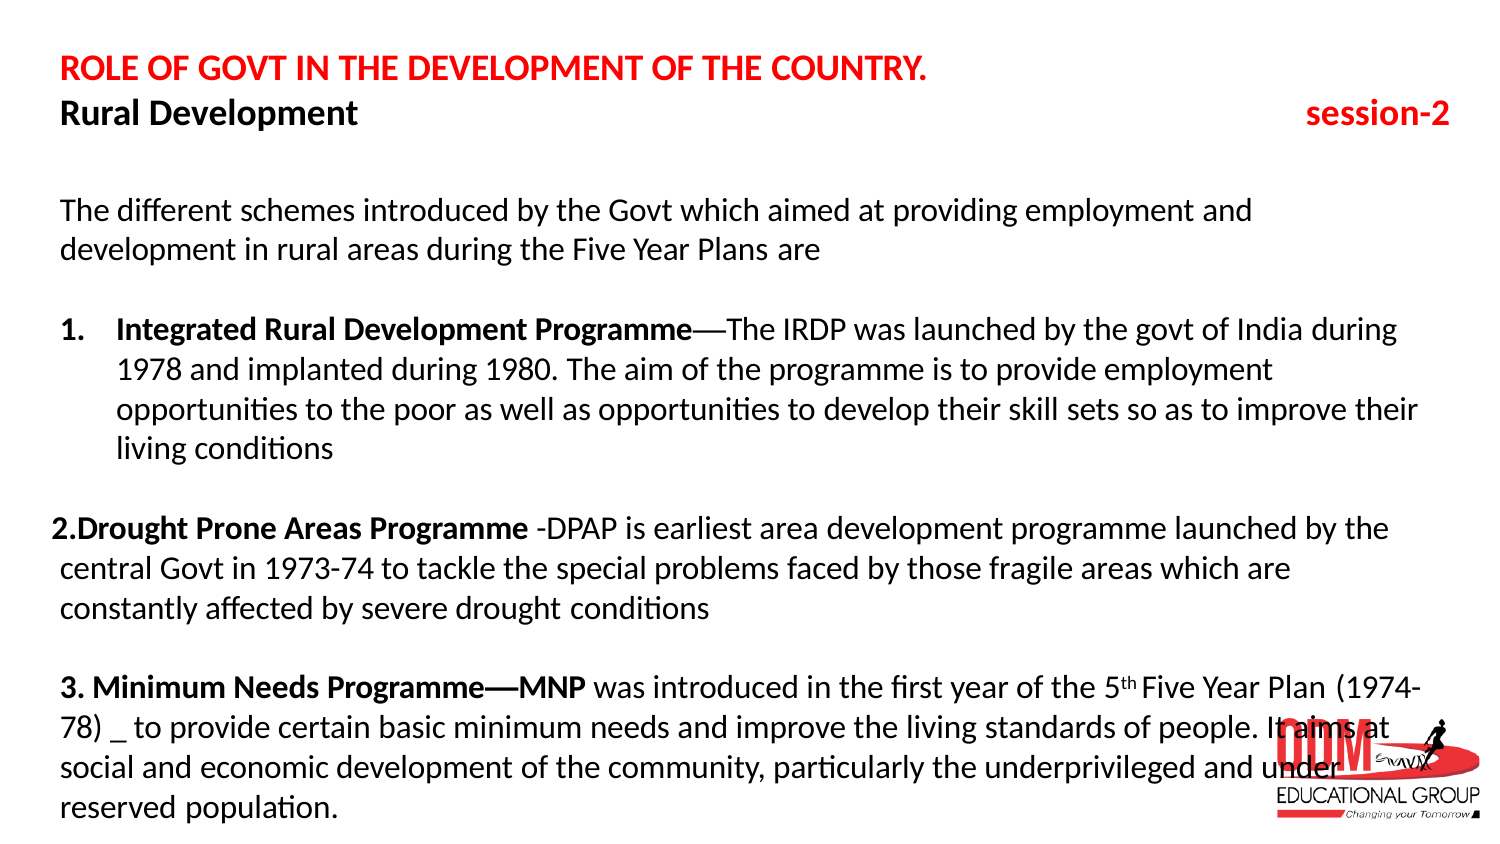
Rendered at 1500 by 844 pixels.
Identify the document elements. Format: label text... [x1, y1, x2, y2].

title ROLE OF GOVT IN THE DEVELOPMENT OF THE COUNTRY. Rural Development [57, 40, 942, 184]
text_box [1453, 718, 1480, 819]
text_box The different schemes introduced by the Govt which aimed at providing employment and development in rural areas during the Five Year Plans are Integrated Rural Development Programme—The IRDP was launched by the govt of India during 1978 and implanted during 1980. The aim of the programme is to provide employment opportunities to the poor as well as opportunities to develop their skill sets so as to improve their living conditions Drought Prone Areas Programme -DPAP is earliest area development programme launched by the central Govt in 1973-74 to tackle the special problems faced by those fragile areas which are constantly affected by severe drought conditions Minimum Needs Programme—MNP was introduced in the first year of the 5th Five Year Plan (1974- 78) _ to provide certain basic minimum needs and improve the living standards of people. It aims at social and economic development of the community, particularly the underprivileged and under reserved population. [51, 185, 1453, 825]
text_box session-2 [1303, 85, 1453, 133]
